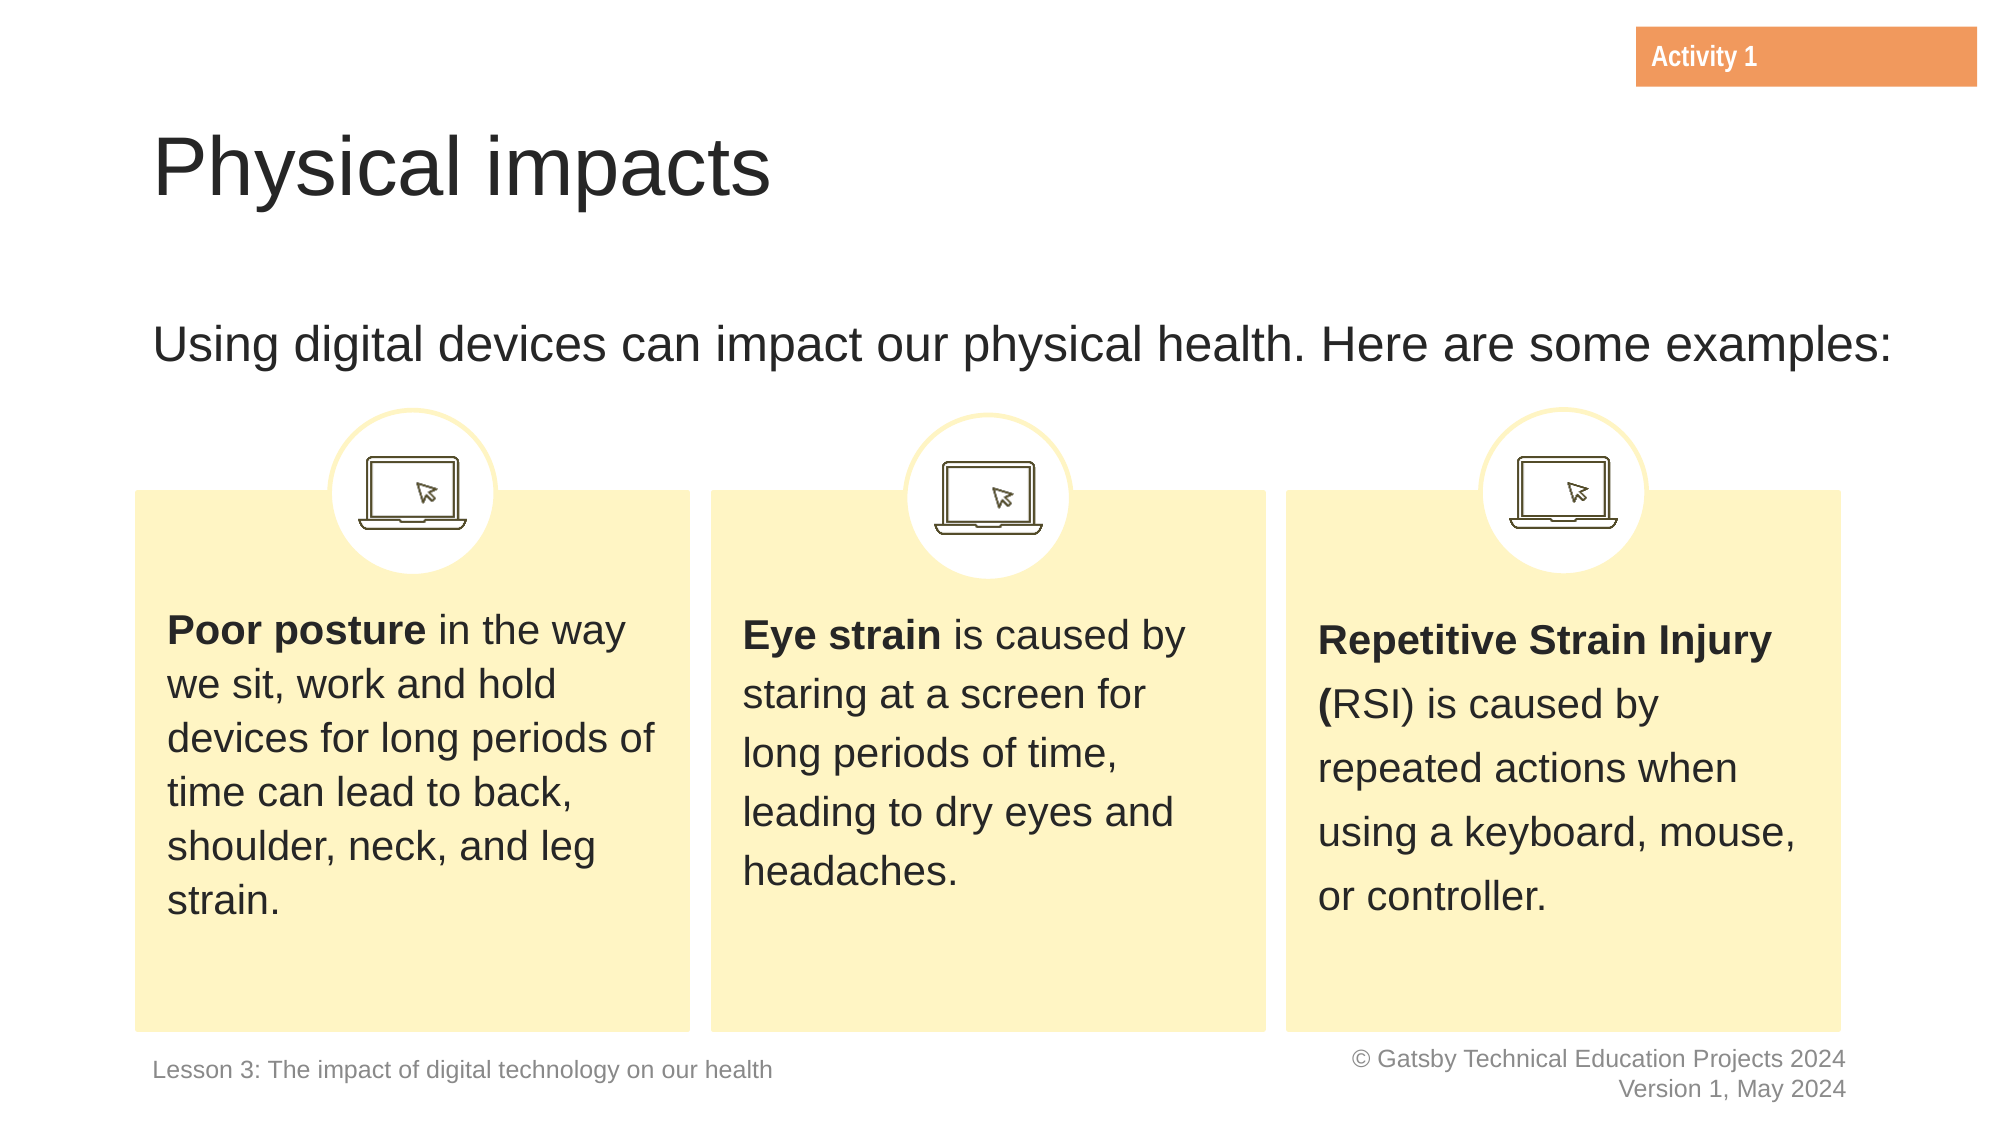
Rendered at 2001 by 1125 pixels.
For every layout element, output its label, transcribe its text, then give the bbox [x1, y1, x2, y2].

list Lesson 3: The impact of digital technology on our health [137, 1037, 829, 1098]
list Poor posture in the way we sit, work and hold devices for long periods of time can lead to back, shoulder, neck, and leg strain. [135, 490, 690, 1032]
list Activity 1 [1636, 26, 1978, 87]
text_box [904, 414, 1072, 582]
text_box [329, 410, 496, 577]
text_box Using digital devices can impact our physical health. Here are some examples: [137, 299, 1978, 1014]
title Physical impacts [137, 59, 1863, 278]
text_box Repetitive Strain Injury (RSI) is caused by repeated actions when using a keyboard, mouse, or controller. [1288, 492, 1839, 1030]
text_box Eye strain is caused by staring at a screen for long periods of time, leading to dry eyes and headaches. [712, 492, 1264, 1030]
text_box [1480, 409, 1647, 576]
